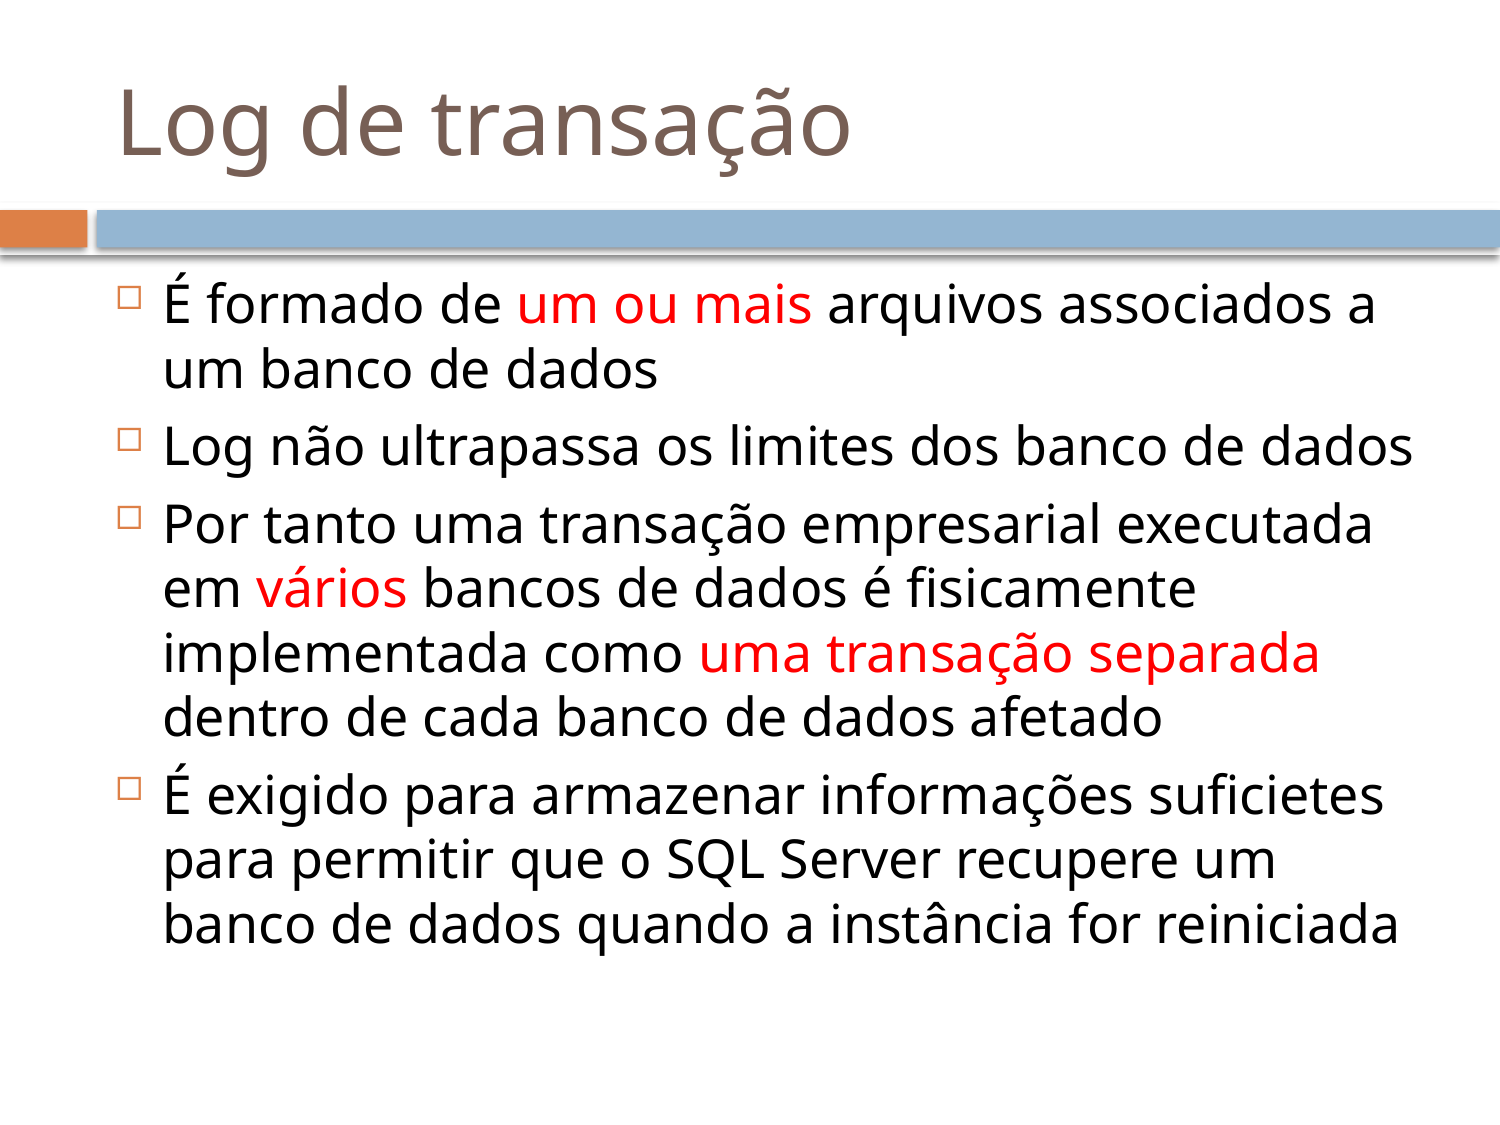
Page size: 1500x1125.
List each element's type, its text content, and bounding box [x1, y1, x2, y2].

title Log de transação [100, 37, 1438, 200]
list É formado de um ou mais arquivos associados a um banco de dados Log não ultrapassa os limites dos banco de dados Por tanto uma transação empresarial executada em vários bancos de dados é fisicamente implementada como uma transação separada dentro de cada banco de dados afetado É exigido para armazenar informações suficietes para permitir que o SQL Server recupere um banco de dados quando a instância for reiniciada [100, 262, 1438, 1000]
